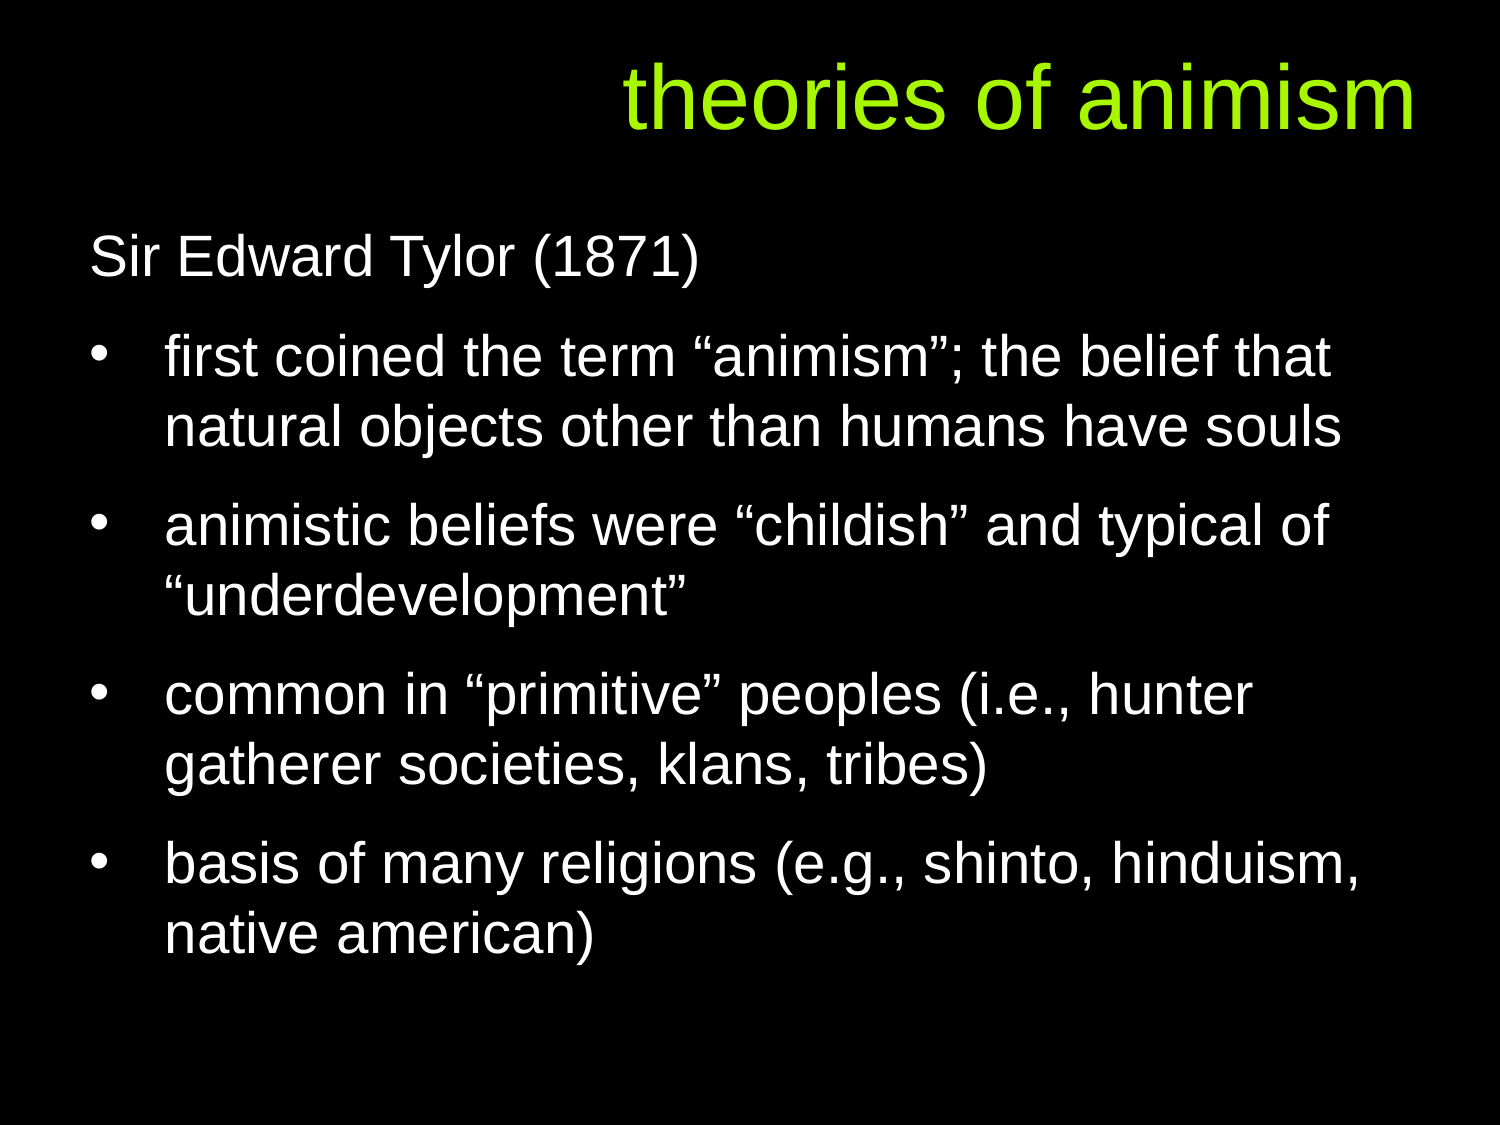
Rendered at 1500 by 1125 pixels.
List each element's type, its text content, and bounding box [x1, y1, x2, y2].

text_box Sir Edward Tylor (1871) first coined the term “animism”; the belief that natural objects other than humans have souls animistic beliefs were “childish” and typical of “underdevelopment” common in “primitive” peoples (i.e., hunter gatherer societies, klans, tribes) basis of many religions (e.g., shinto, hinduism, native american) [74, 211, 1431, 973]
text_box theories of animism [437, 30, 1434, 156]
